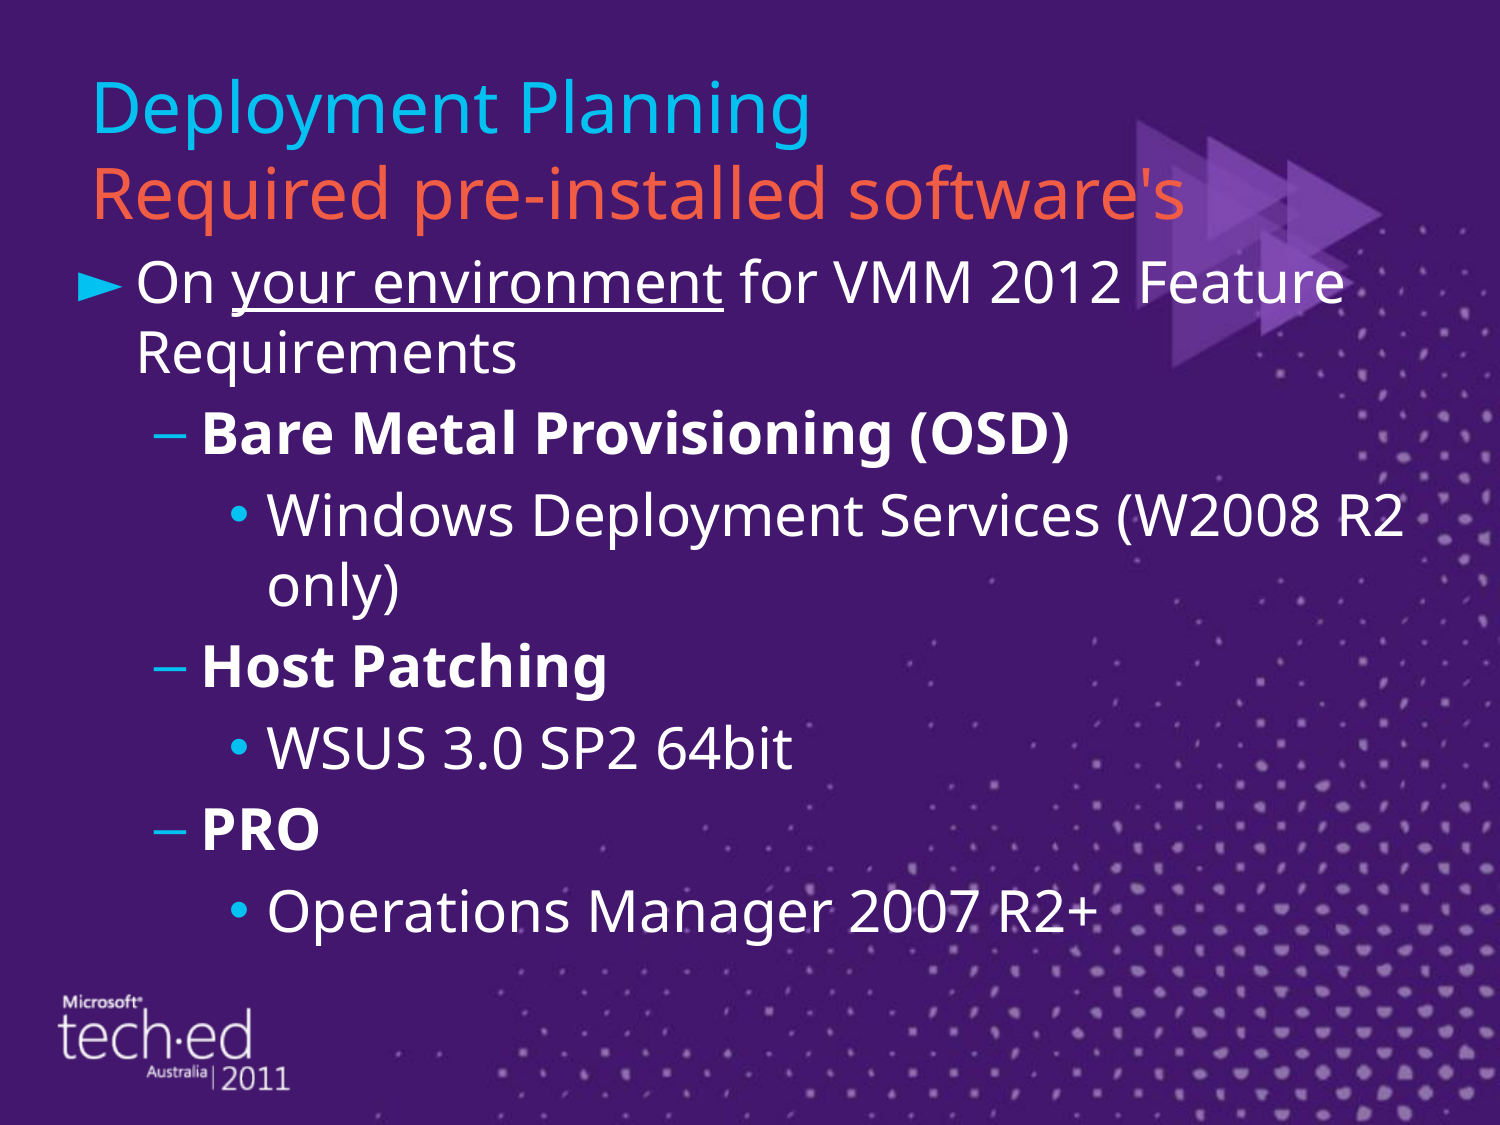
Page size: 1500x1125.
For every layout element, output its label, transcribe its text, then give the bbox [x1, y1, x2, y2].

picture [0, 0, 1500, 1125]
title Deployment Planning Required pre-installed software's [75, 54, 1425, 237]
list On your environment for VMM 2012 Feature Requirements Bare Metal Provisioning (OSD) Windows Deployment Services (W2008 R2 only) Host Patching WSUS 3.0 SP2 64bit PRO Operations Manager 2007 R2+ [63, 237, 1436, 1035]
